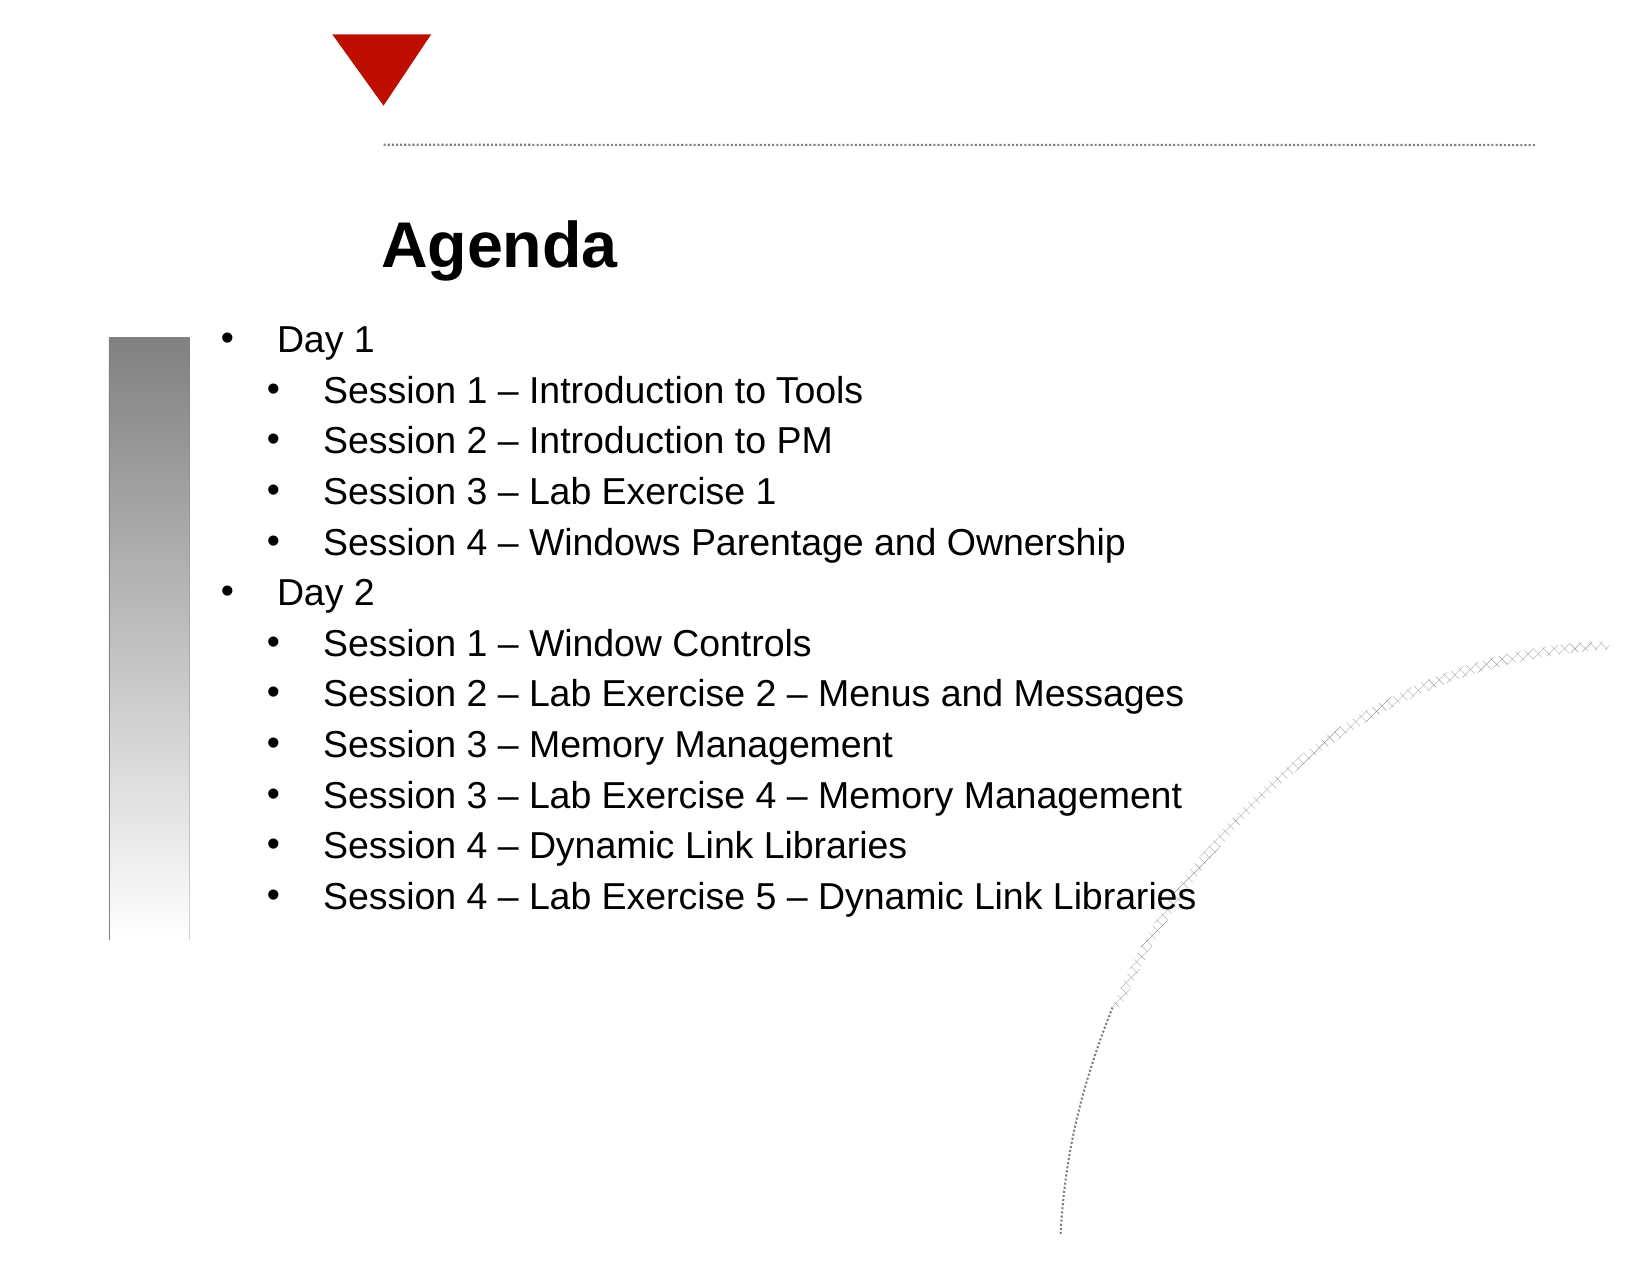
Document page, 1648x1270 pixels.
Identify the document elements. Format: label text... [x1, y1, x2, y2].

text_box Agenda [381, 202, 1533, 280]
text_box Day 1 Session 1 – Introduction to Tools Session 2 – Introduction to PM Session 3 – Lab Exercise 1 Session 4 – Windows Parentage and Ownership Day 2 Session 1 – Window Controls Session 2 – Lab Exercise 2 – Menus and Messages Session 3 – Memory Management Session 3 – Lab Exercise 4 – Memory Management Session 4 – Dynamic Link Libraries Session 4 – Lab Exercise 5 – Dynamic Link Libraries [220, 315, 1526, 917]
